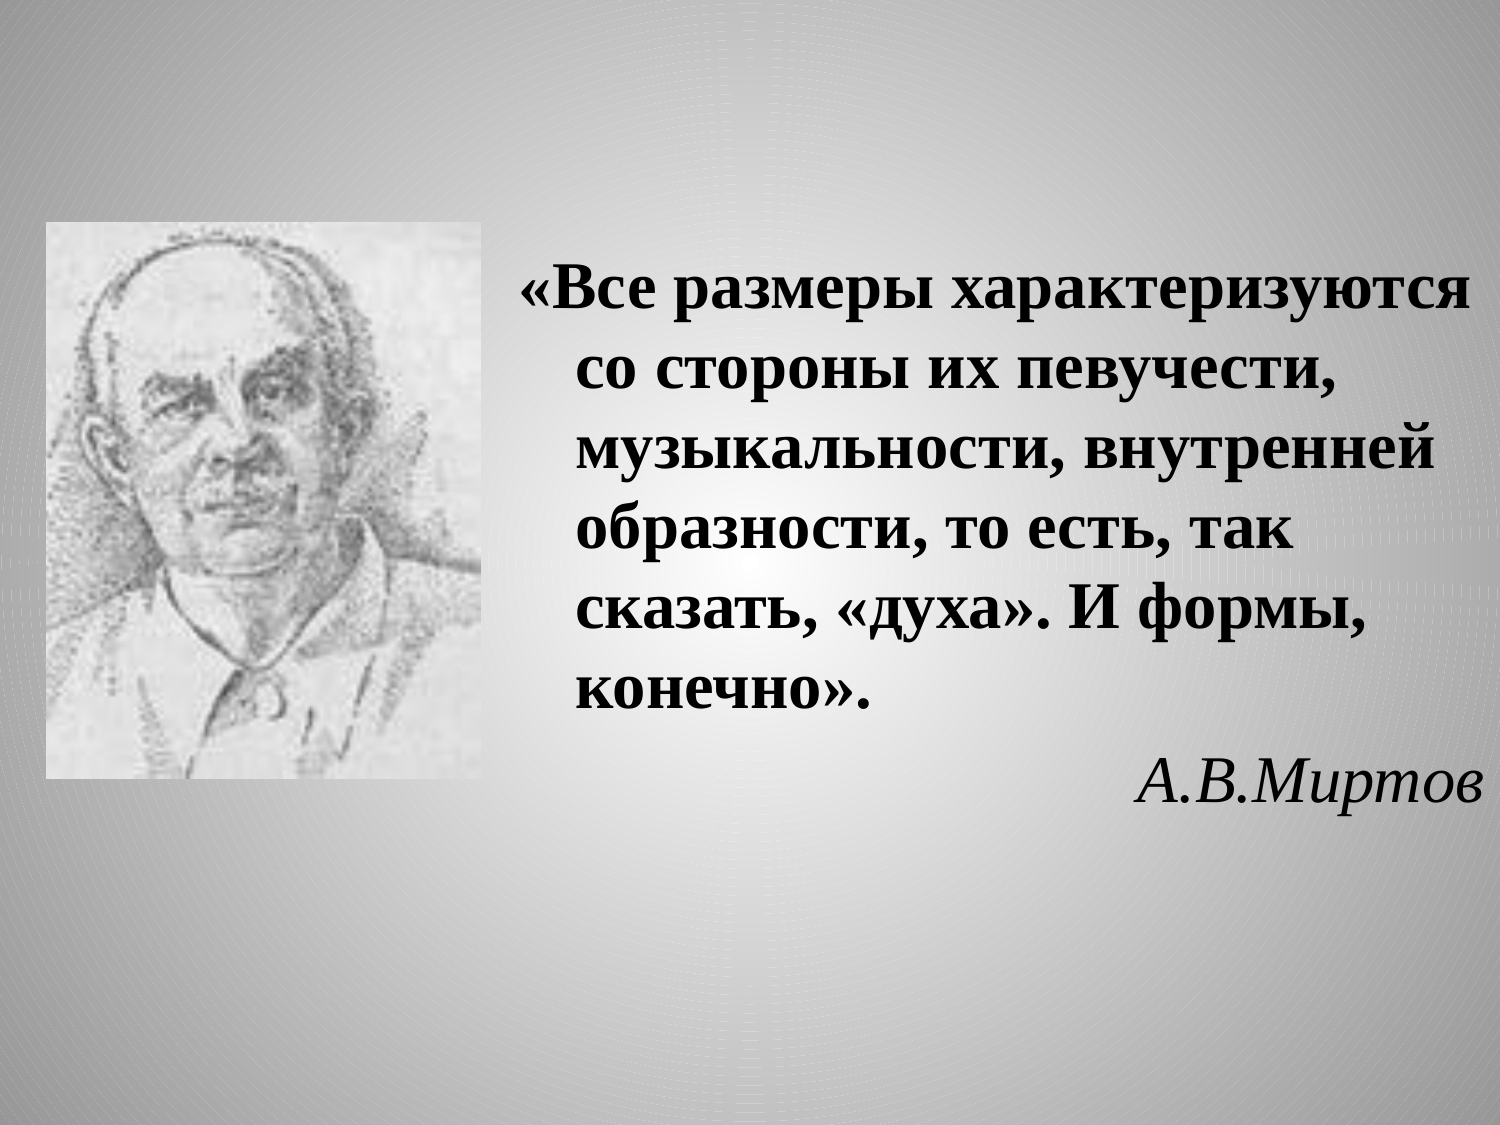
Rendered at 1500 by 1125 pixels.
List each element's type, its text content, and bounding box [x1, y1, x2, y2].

picture [46, 222, 481, 779]
list «Все размеры характеризуются со стороны их певучести, музыкальности, внутренней образности, то есть, так сказать, «духа». И формы, конечно». А.В.Миртов [503, 234, 1500, 879]
